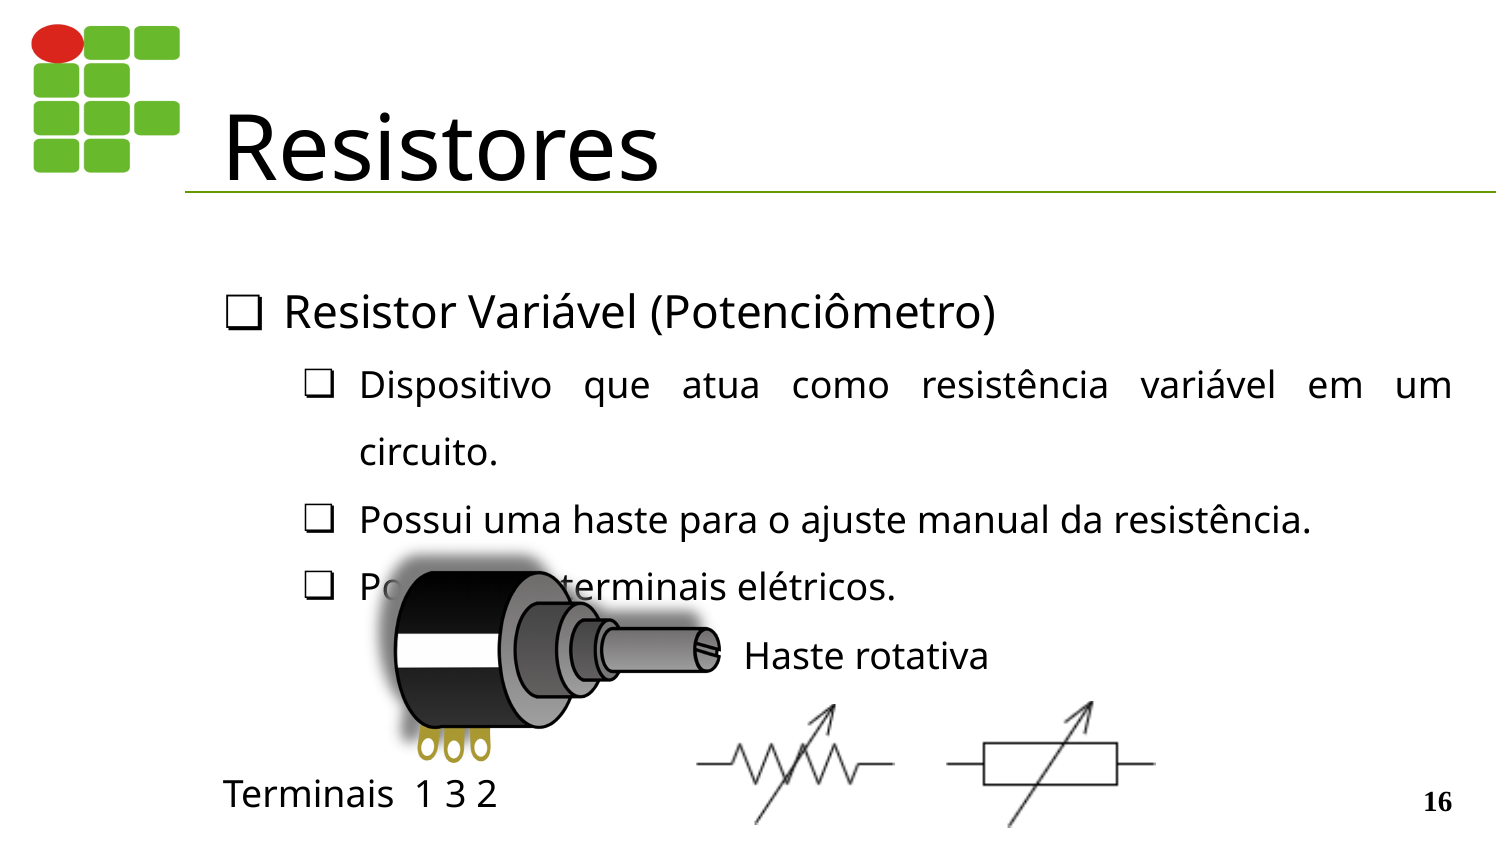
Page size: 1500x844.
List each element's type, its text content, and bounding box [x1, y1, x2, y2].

list Resistor Variável (Potenciômetro) Dispositivo que atua como resistência variável em um circuito. Possui uma haste para o ajuste manual da resistência. Possui três terminais elétricos. [193, 248, 1469, 543]
text_box Terminais 1 3 2 [207, 755, 425, 812]
picture [364, 472, 895, 830]
text_box ‹#› [1160, 768, 1468, 825]
title Resistores [206, 26, 1468, 207]
text_box Haste rotativa [728, 617, 1023, 687]
picture [29, 23, 182, 174]
picture [946, 701, 1156, 828]
